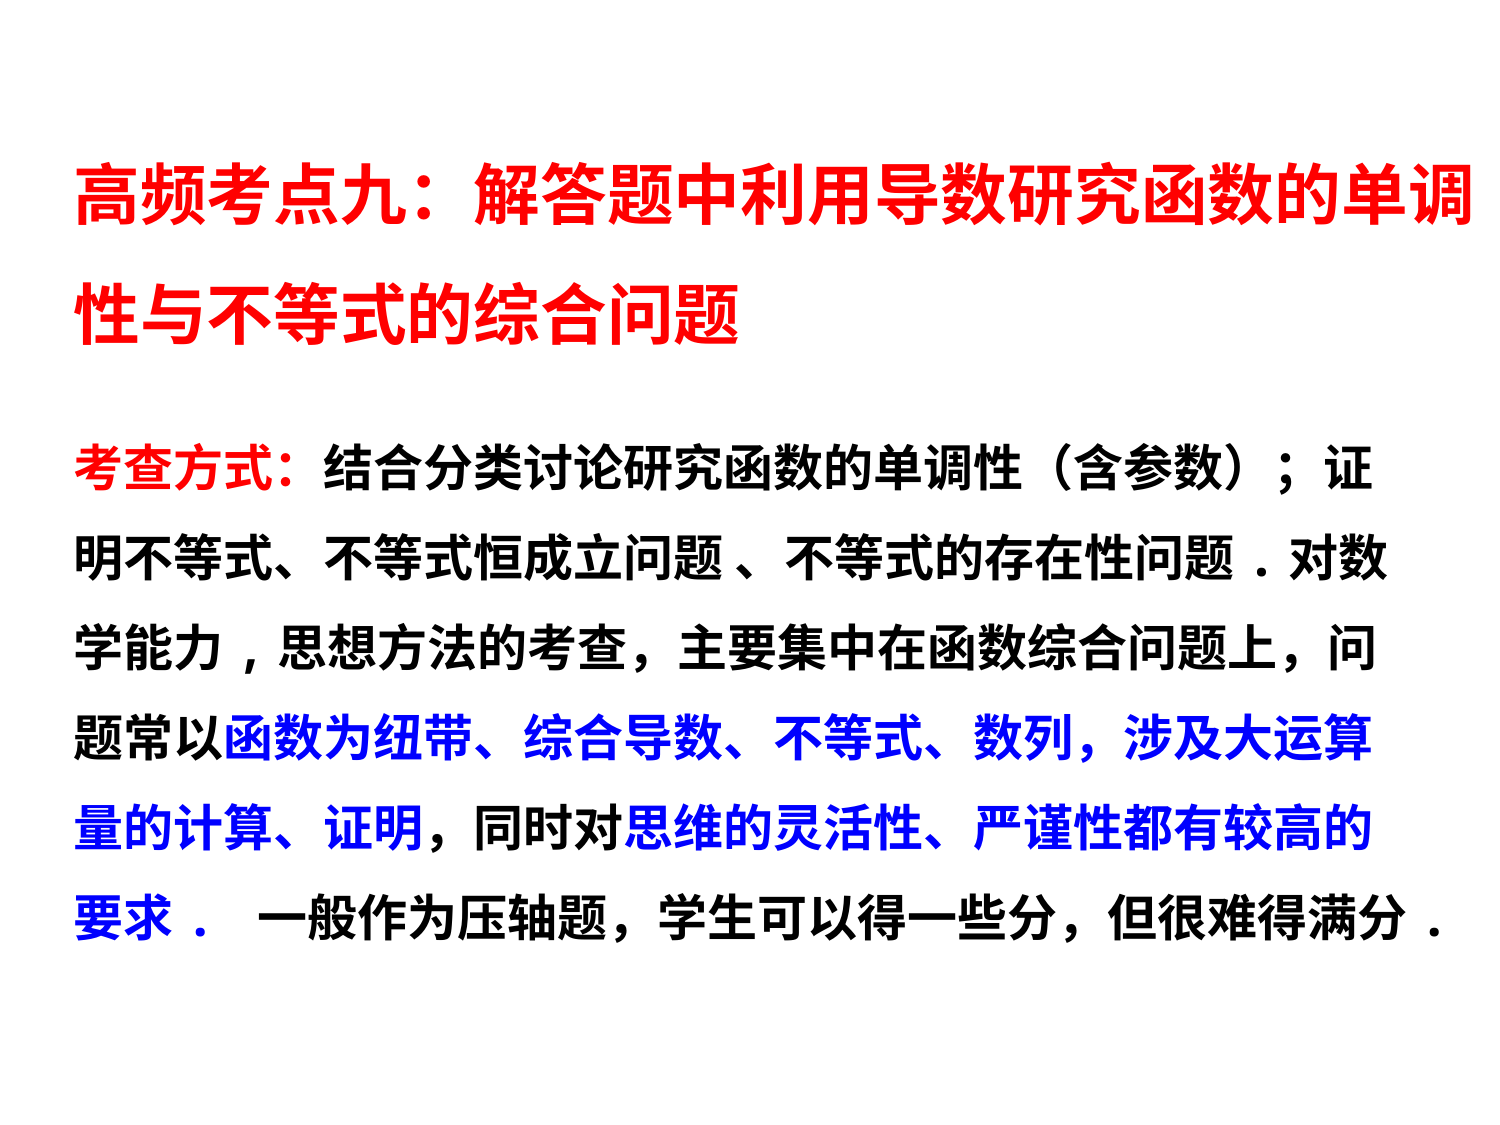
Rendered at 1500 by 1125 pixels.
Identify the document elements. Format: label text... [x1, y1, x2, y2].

text_box 考查方式：结合分类讨论研究函数的单调性（含参数）；证明不等式、不等式恒成立问题 、不等式的存在性问题.对数学能力,思想方法的考查，主要集中在函数综合问题上，问题常以函数为纽带、综合导数、不等式、数列，涉及大运算量的计算、证明，同时对思维的灵活性、严谨性都有较高的要求. 一般作为压轴题，学生可以得一些分，但很难得满分. [58, 895, 1430, 954]
text_box 高频考点九：解答题中利用导数研究函数的单调性与不等式的综合问题 [58, 105, 1500, 361]
text_box [53, 820, 1500, 895]
text_box 考查方式：结合分类讨论研究函数的单调性（含参数）；证明不等式、不等式恒成立问题 、不等式的存在性问题.对数学能力,思想方法的考查，主要集中在函数综合问题上，问题常以函数为纽带、综合导数、不等式、数列，涉及大运算量的计算、证明，同时对思维的灵活性、严谨性都有较高的要求. 一般作为压轴题，学生可以得一些分，但很难得满分. [58, 398, 1430, 820]
